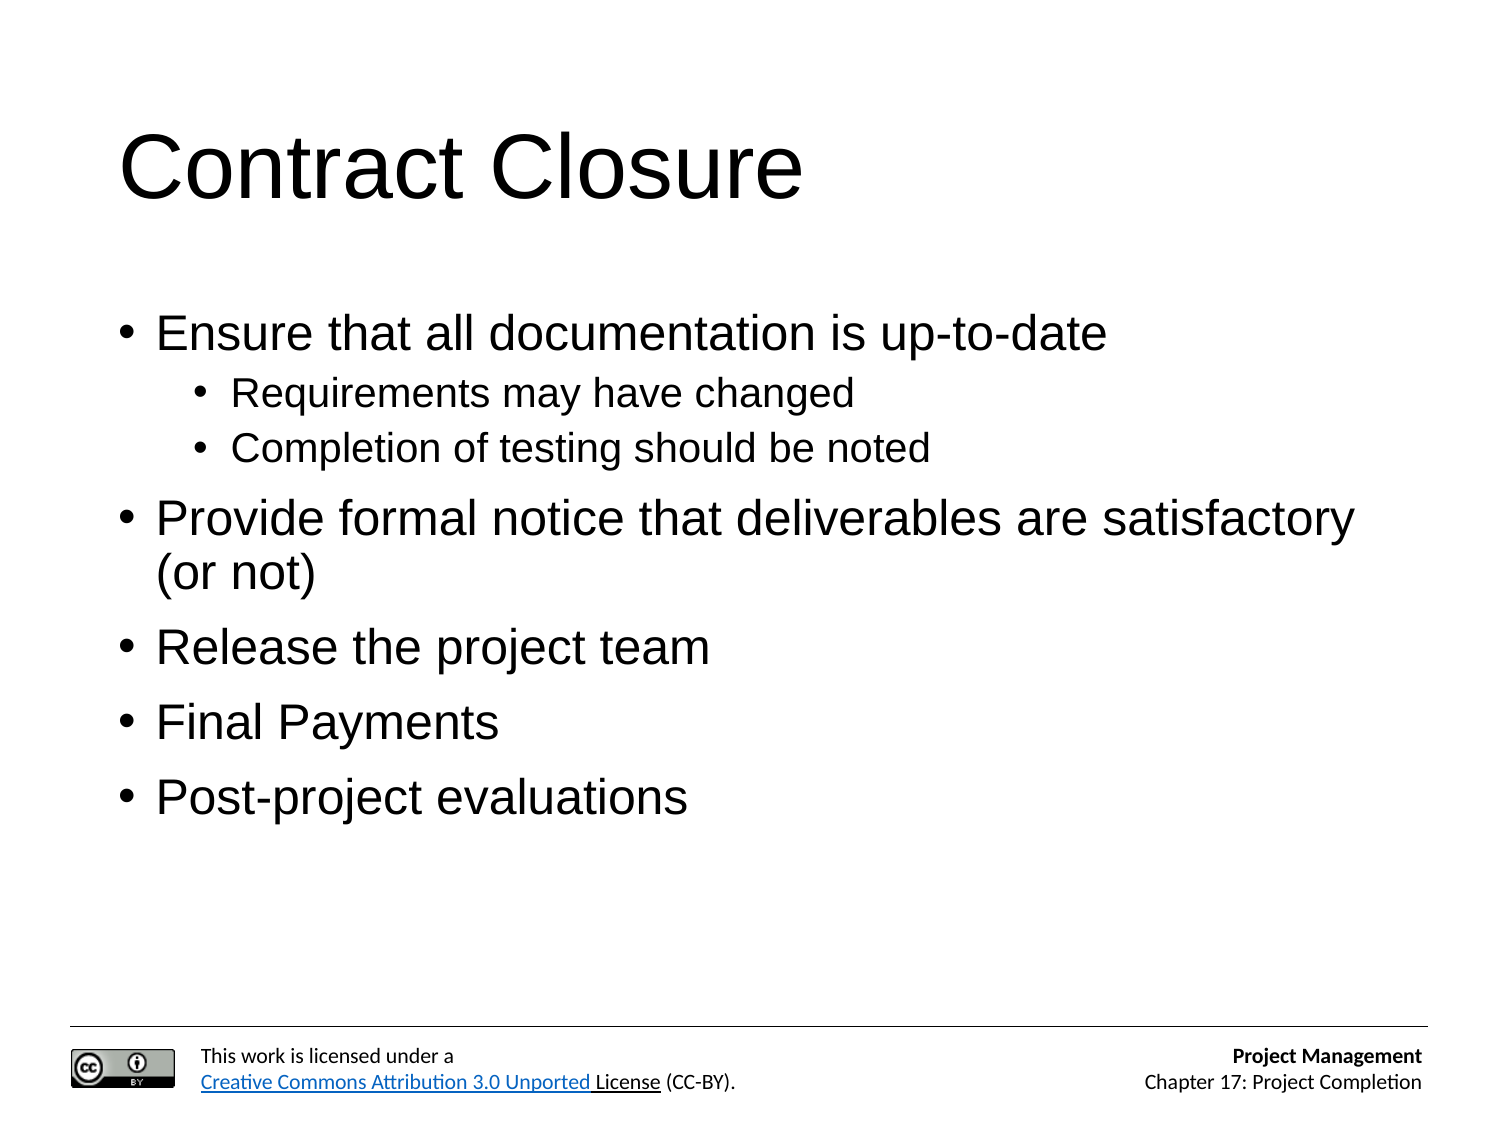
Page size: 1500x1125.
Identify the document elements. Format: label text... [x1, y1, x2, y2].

list Ensure that all documentation is up-to-date Requirements may have changed Completion of testing should be noted Provide formal notice that deliverables are satisfactory (or not) Release the project team Final Payments Post-project evaluations [103, 299, 1397, 1014]
picture [71, 1049, 175, 1088]
title Contract Closure [103, 59, 1397, 278]
